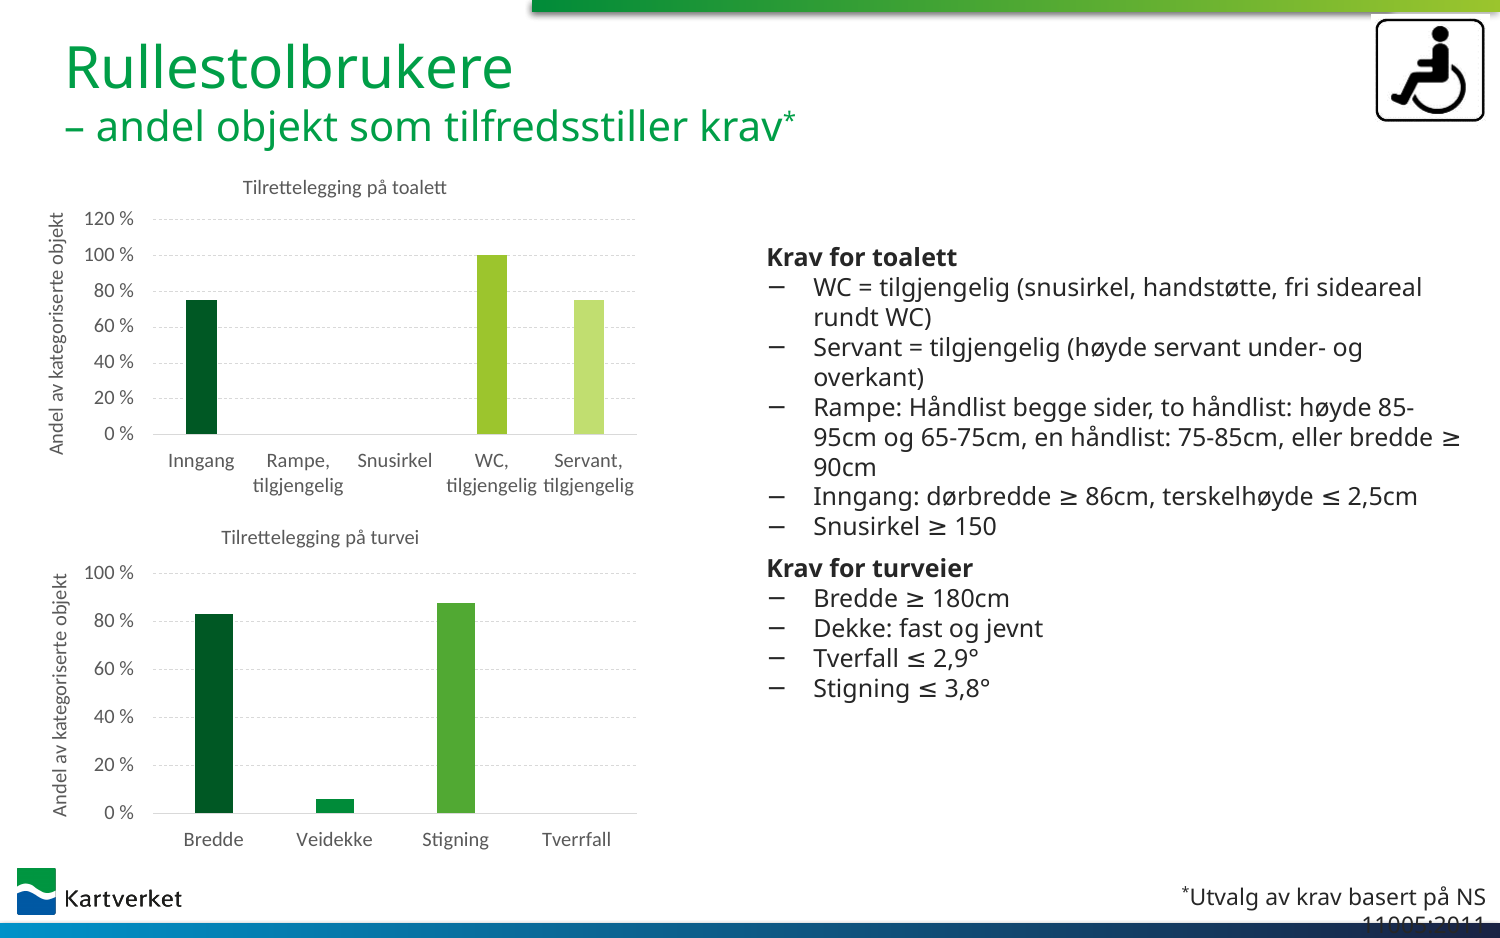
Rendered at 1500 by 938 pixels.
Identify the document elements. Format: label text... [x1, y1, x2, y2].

picture [41, 520, 650, 859]
text_box *Utvalg av krav basert på NS 11005:2011 [1068, 873, 1500, 938]
picture [41, 166, 650, 505]
text_box Krav for toalett WC = tilgjengelig (snusirkel, handstøtte, fri sideareal rundt WC) Servant = tilgjengelig (høyde servant under- og overkant) Rampe: Håndlist begge sider, to håndlist: høyde 85-95cm og 65-75cm, en håndlist: 75-85cm, eller bredde ≥ 90cm Inngang: dørbredde ≥ 86cm, terskelhøyde ≤ 2,5cm Snusirkel ≥ 150 [751, 234, 1483, 545]
text_box Rullestolbrukere – andel objekt som tilfredsstiller krav* [49, 14, 1431, 158]
picture [1371, 13, 1491, 127]
text_box Krav for turveier Bredde ≥ 180cm Dekke: fast og jevnt Tverfall ≤ 2,9° Stigning ≤ 3,8° [751, 545, 1483, 710]
